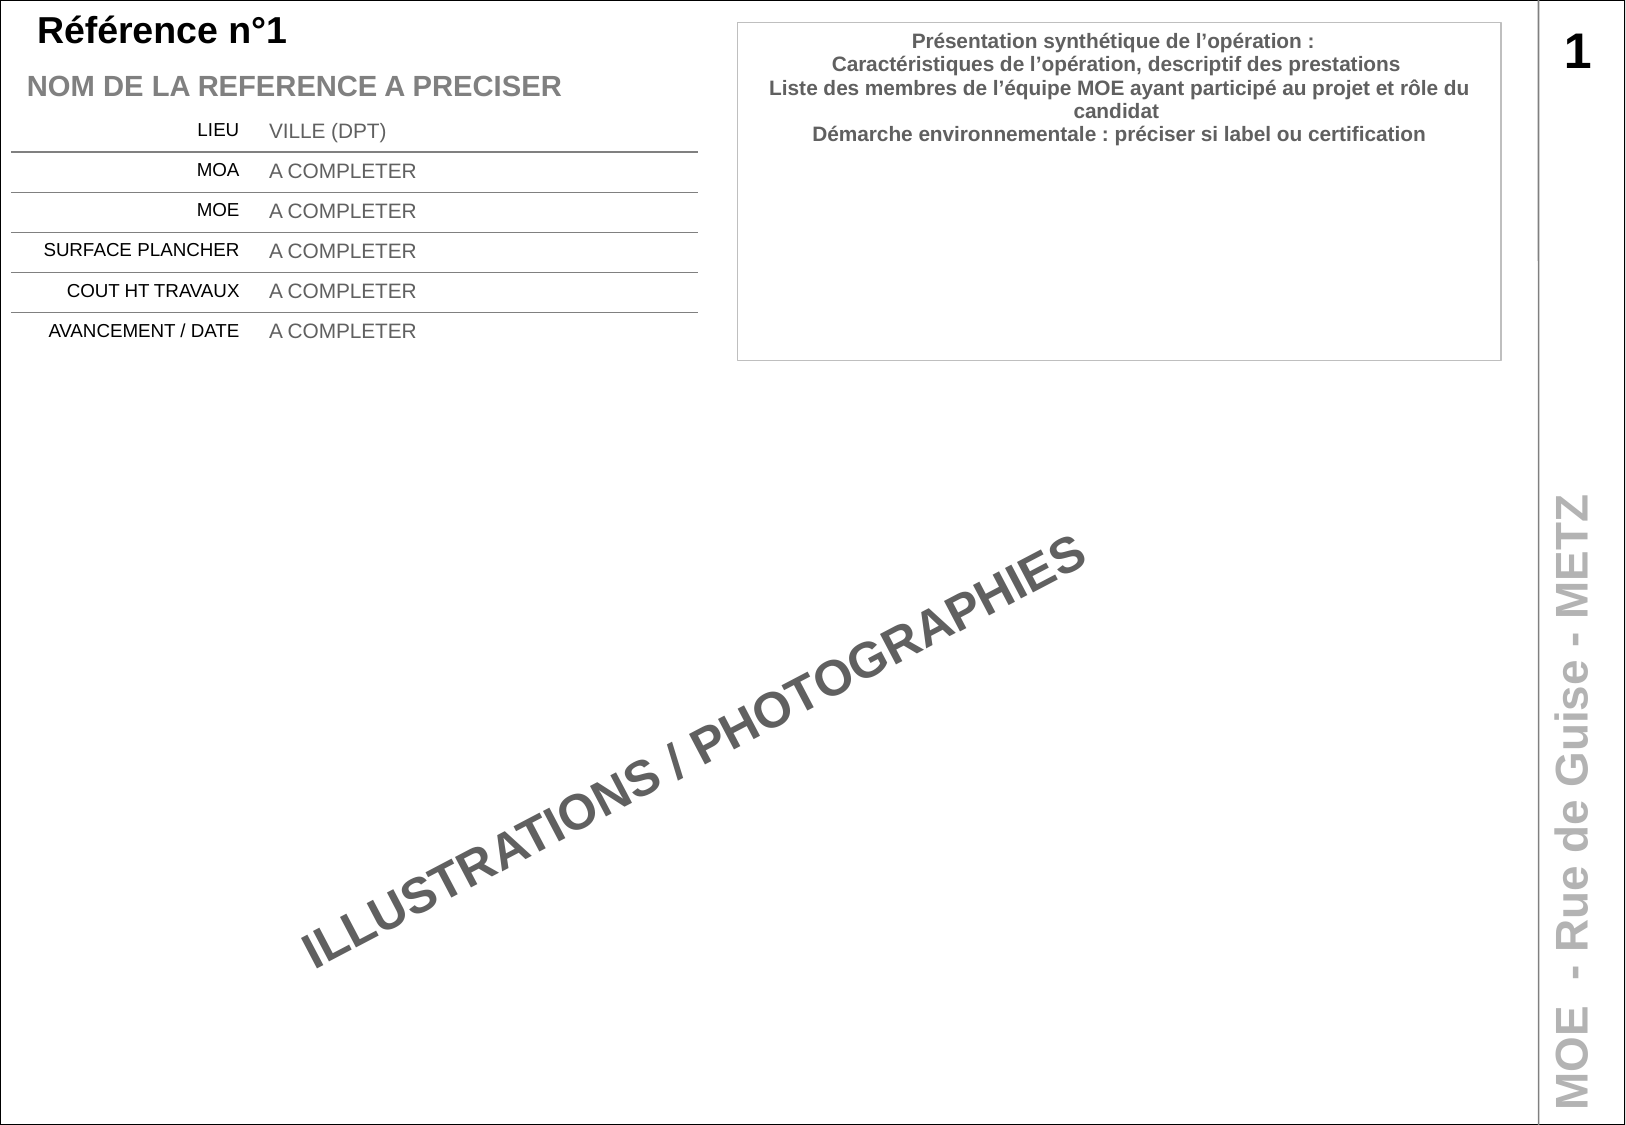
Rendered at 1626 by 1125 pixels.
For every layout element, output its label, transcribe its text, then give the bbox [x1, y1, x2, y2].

table_cell COUT HT TRAVAUX [13, 273, 253, 312]
text_box Référence n°1 [11, 0, 827, 59]
table_cell AVANCEMENT / DATE [13, 313, 253, 373]
table_cell A COMPLETER [255, 273, 696, 312]
table_cell VILLE (DPT) [255, 113, 696, 151]
text_box 1 [1542, 11, 1613, 87]
table_cell A COMPLETER [255, 313, 696, 373]
table_cell LIEU [13, 113, 253, 151]
text_box MOE - Rue de Guise - METZ [1539, 0, 1625, 1125]
table_cell SURFACE PLANCHER [13, 233, 253, 272]
table_cell MOE [13, 193, 253, 232]
table_cell A COMPLETER [255, 233, 696, 272]
text_box ILLUSTRATIONS / PHOTOGRAPHIES [274, 402, 1316, 1014]
table_header NOM DE LA REFERENCE A PRECISER [13, 63, 696, 111]
table_cell A COMPLETER [255, 193, 696, 232]
text_box [737, 22, 1501, 361]
table_cell MOA [13, 153, 253, 192]
table_cell A COMPLETER [255, 153, 696, 192]
